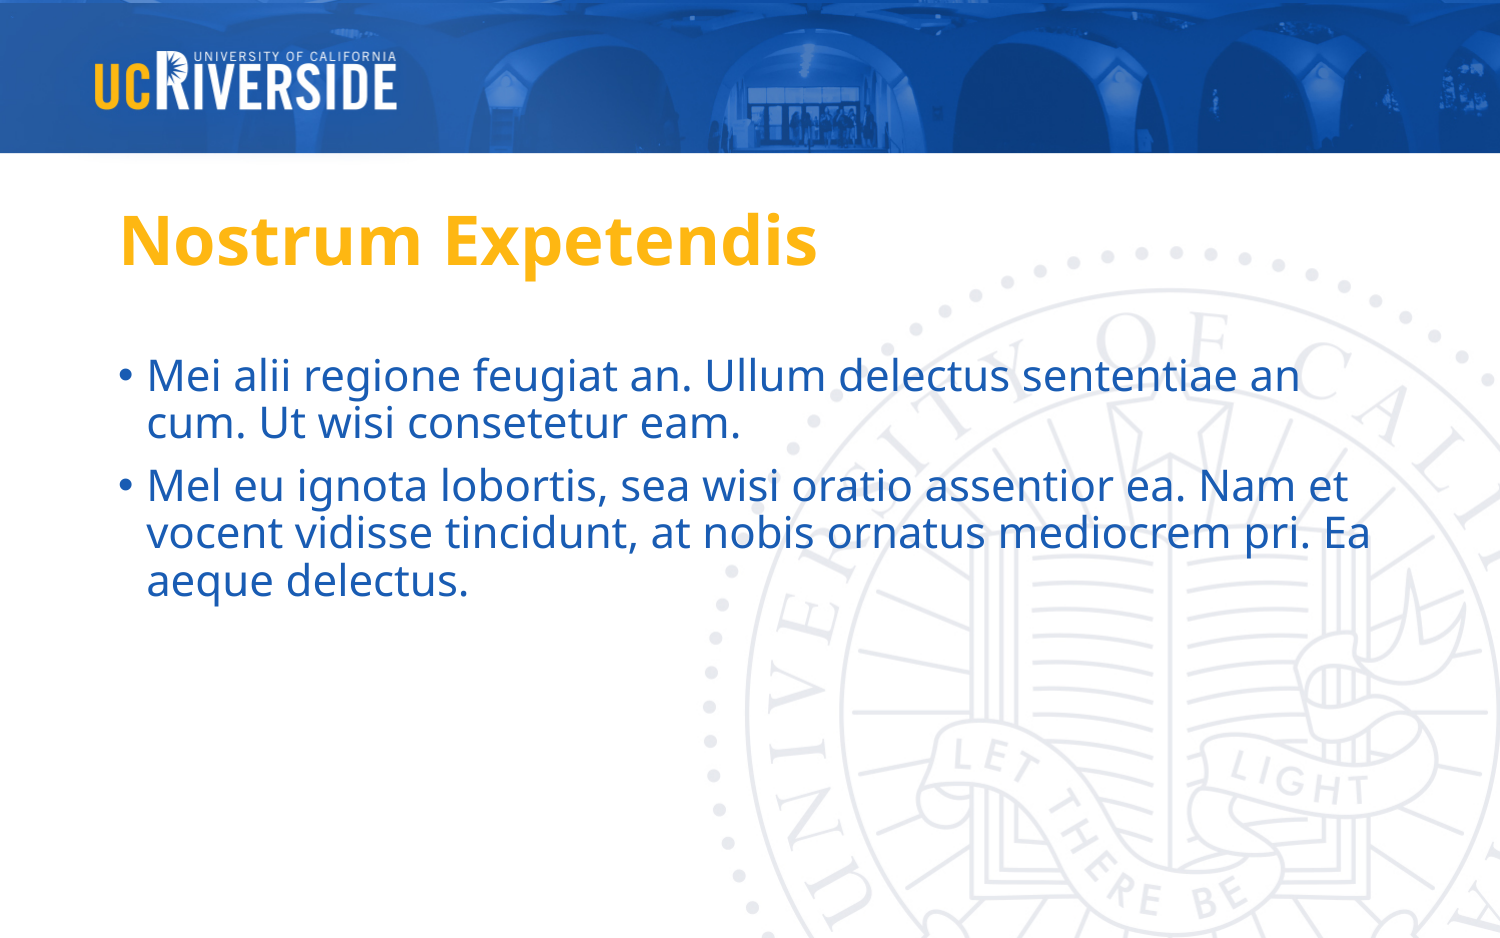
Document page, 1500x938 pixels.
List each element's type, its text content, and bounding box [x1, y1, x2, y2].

list Mei alii regione feugiat an. Ullum delectus sententiae an cum. Ut wisi consetetur eam. Mel eu ignota lobortis, sea wisi oratio assentior ea. Nam et vocent vidisse tincidunt, at nobis ornatus mediocrem pri. Ea aeque delectus. [103, 346, 1397, 773]
picture [0, 0, 1500, 938]
title Nostrum Expetendis [103, 152, 1397, 334]
